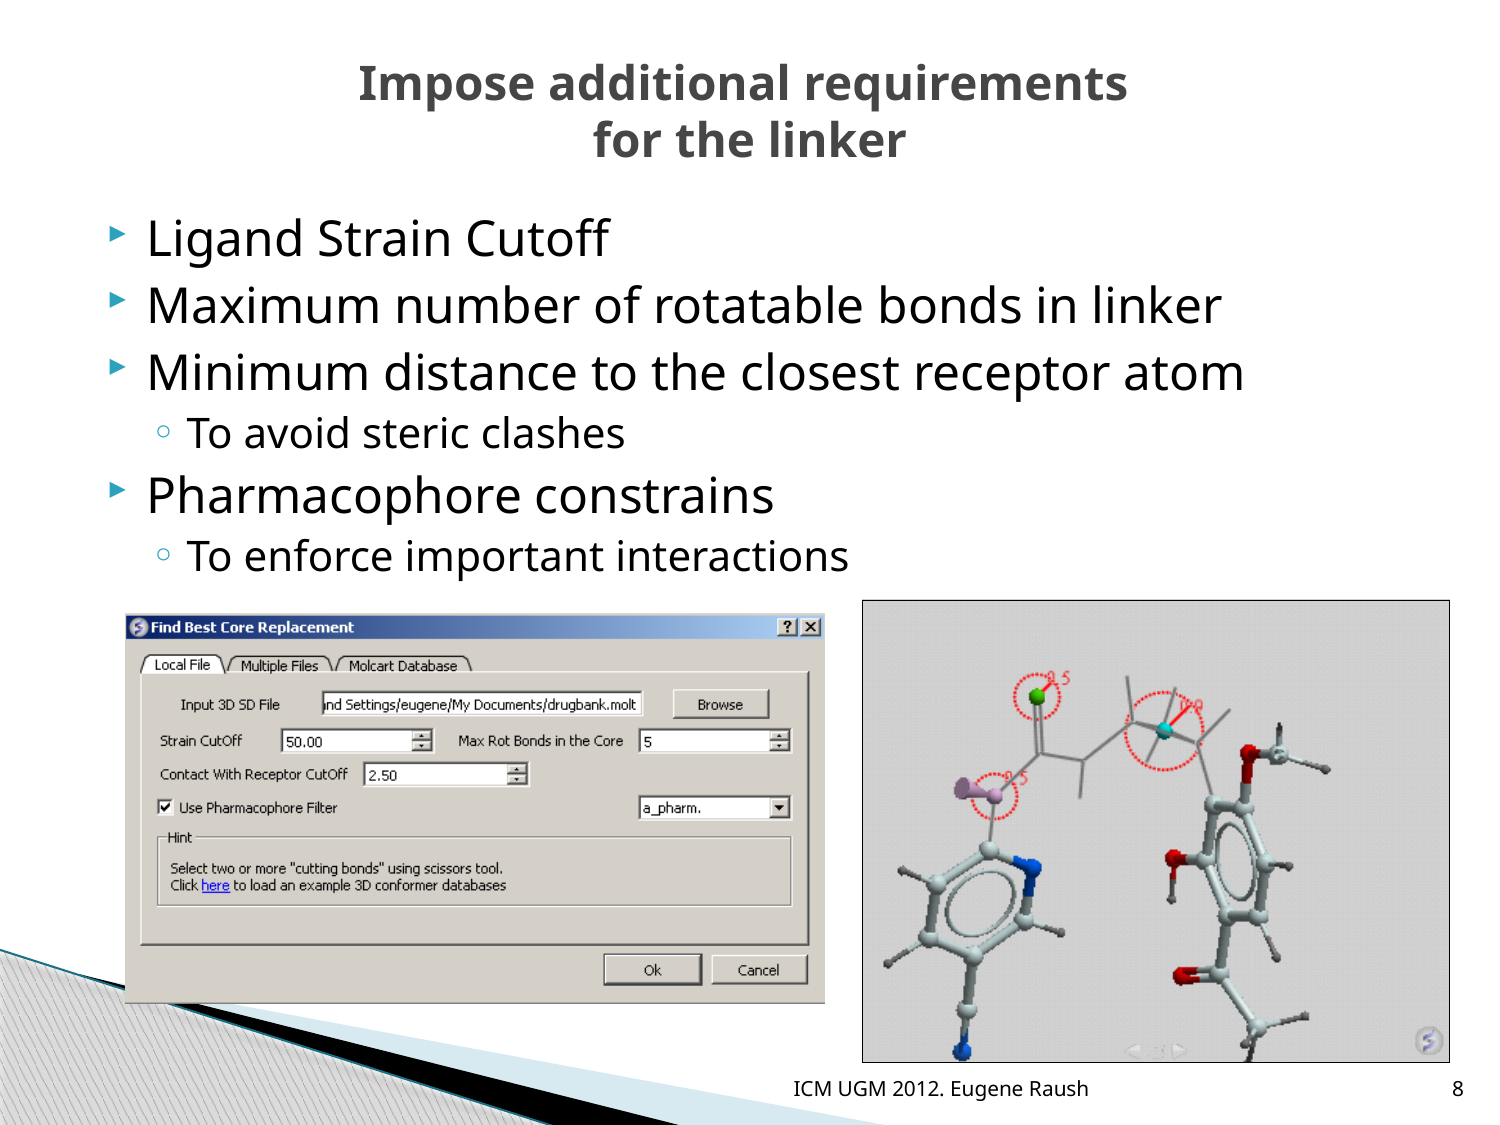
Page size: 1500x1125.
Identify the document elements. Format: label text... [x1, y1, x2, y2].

slide_number 8 [1418, 1051, 1479, 1112]
picture [863, 601, 1449, 1062]
picture [124, 612, 826, 1004]
footer ICM UGM 2012. Eugene Raush [718, 1051, 1105, 1112]
title Impose additional requirements for the linker [0, 45, 1500, 175]
list Ligand Strain Cutoff Maximum number of rotatable bonds in linker Minimum distance to the closest receptor atom To avoid steric clashes Pharmacophore constrains To enforce important interactions [75, 200, 1463, 588]
